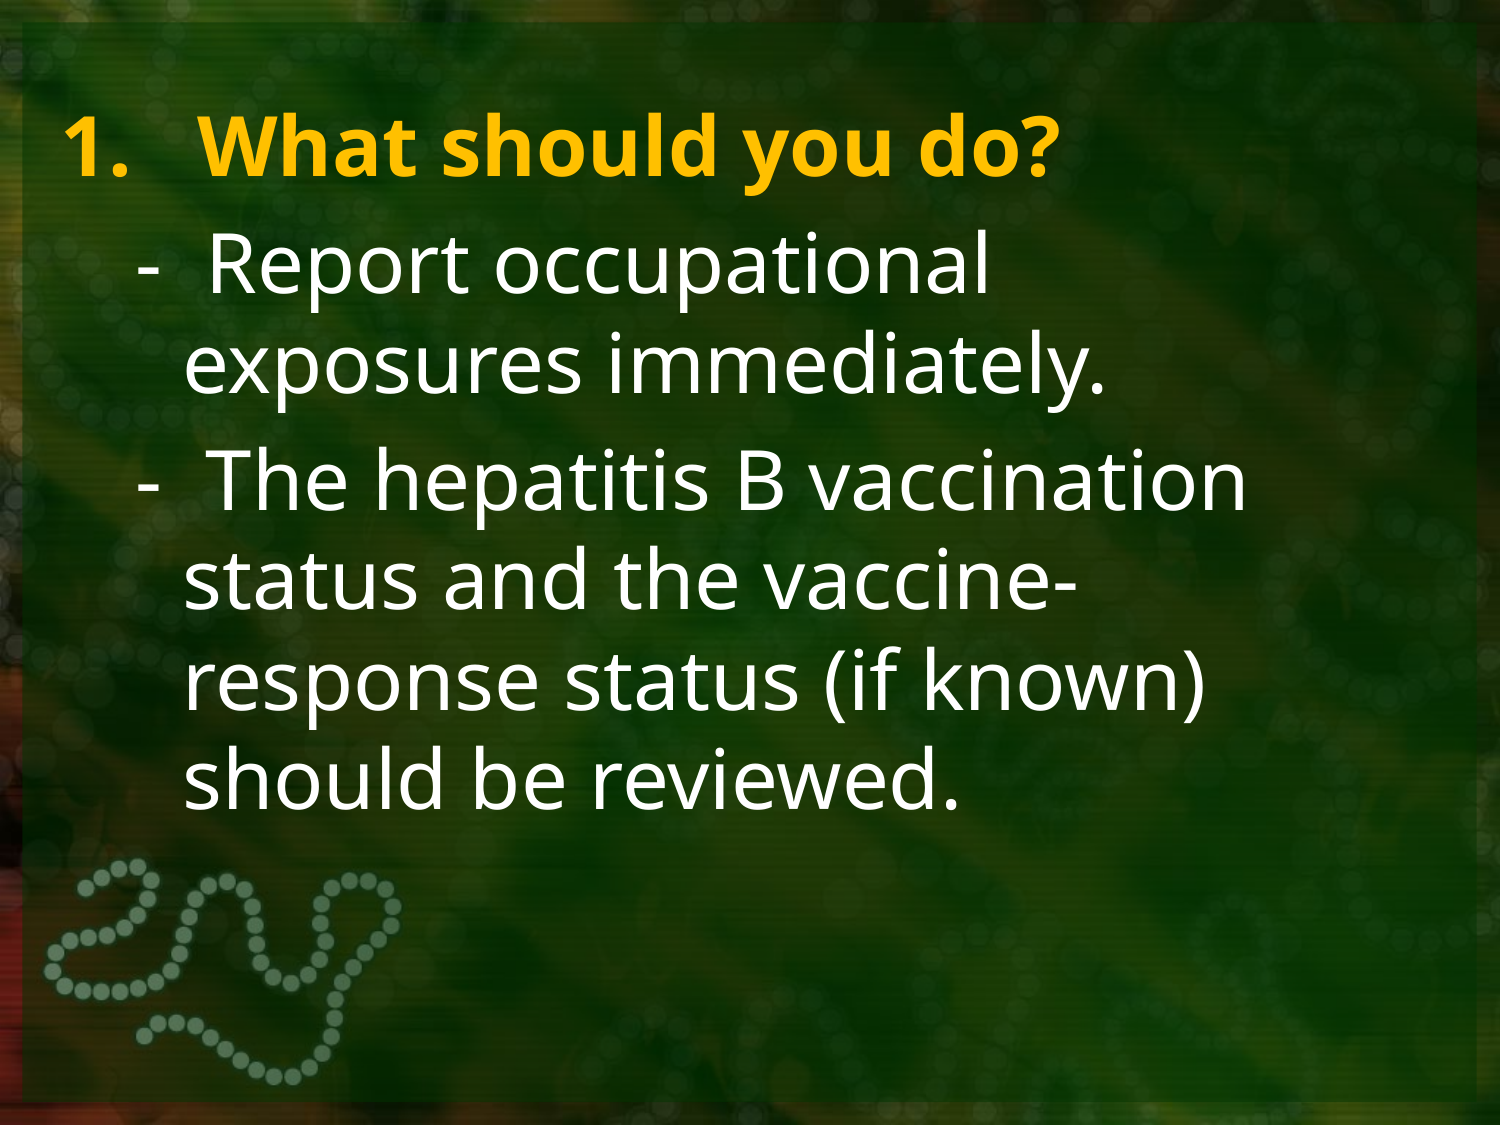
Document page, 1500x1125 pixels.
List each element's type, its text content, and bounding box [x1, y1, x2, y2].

list 1. What should you do? - Report occupational exposures immediately. - The hepatitis B vaccination status and the vaccine-response status (if known) should be reviewed. [45, 85, 1396, 829]
picture [0, 0, 1500, 1125]
